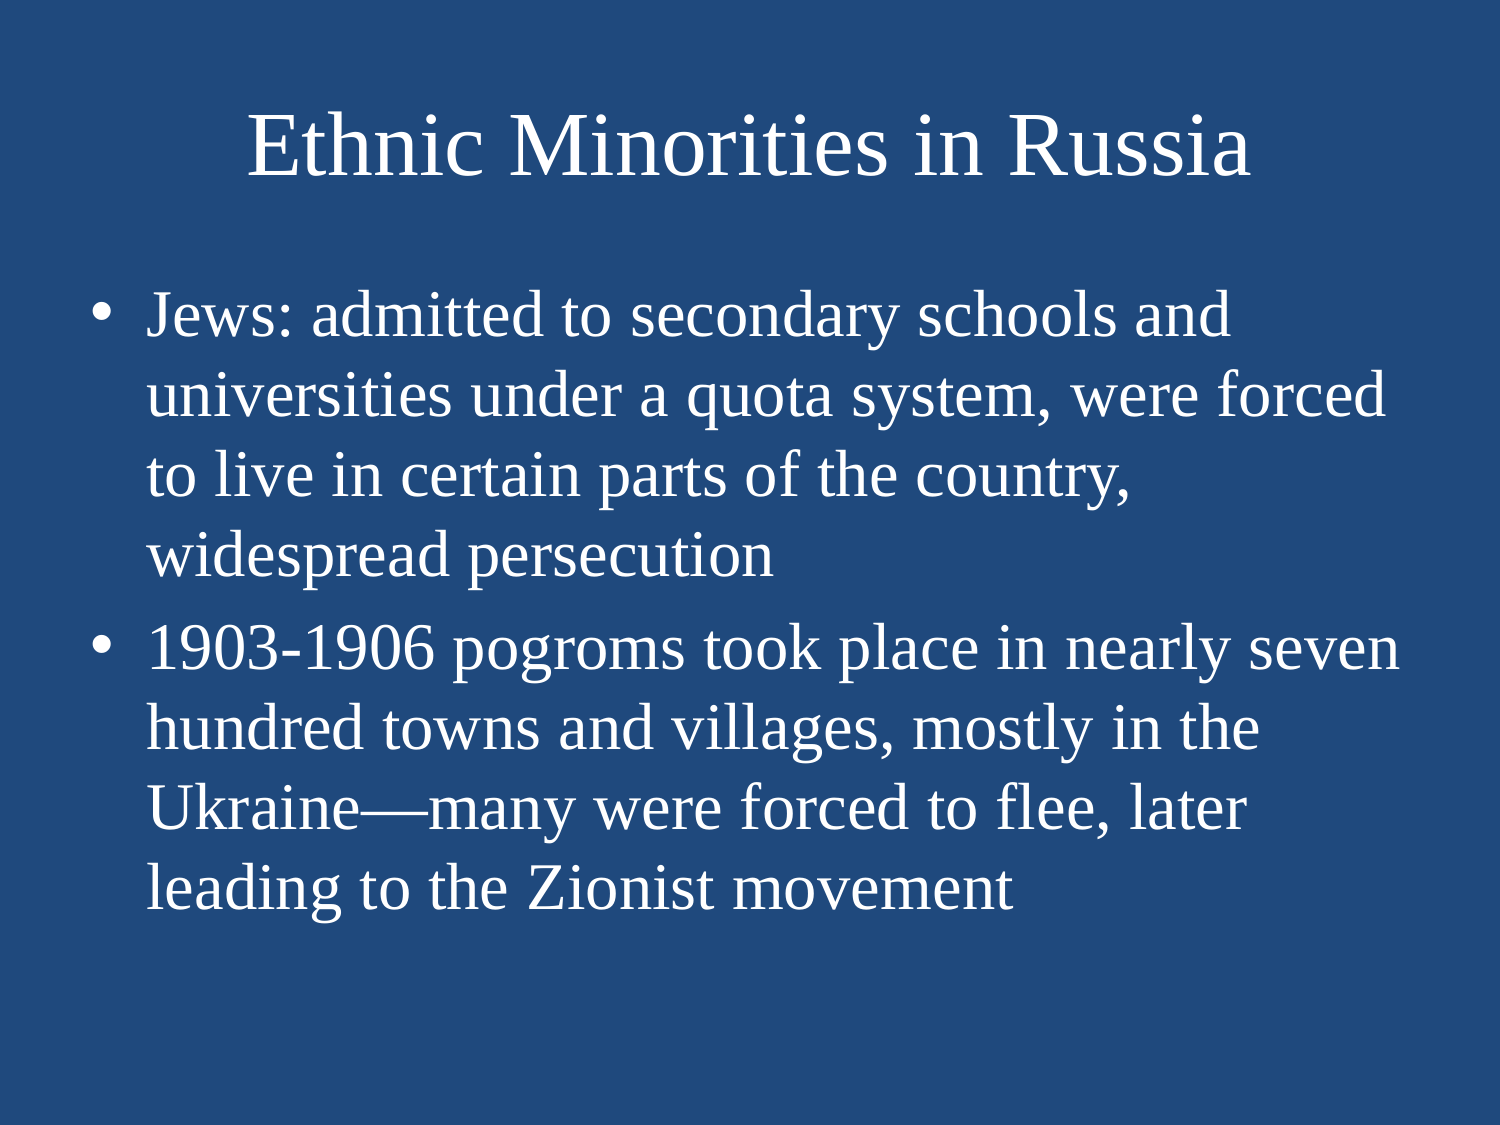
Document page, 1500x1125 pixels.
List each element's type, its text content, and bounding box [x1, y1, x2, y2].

list Jews: admitted to secondary schools and universities under a quota system, were forced to live in certain parts of the country, widespread persecution 1903-1906 pogroms took place in nearly seven hundred towns and villages, mostly in the Ukraine—many were forced to flee, later leading to the Zionist movement [75, 262, 1425, 1005]
title Ethnic Minorities in Russia [75, 45, 1425, 233]
